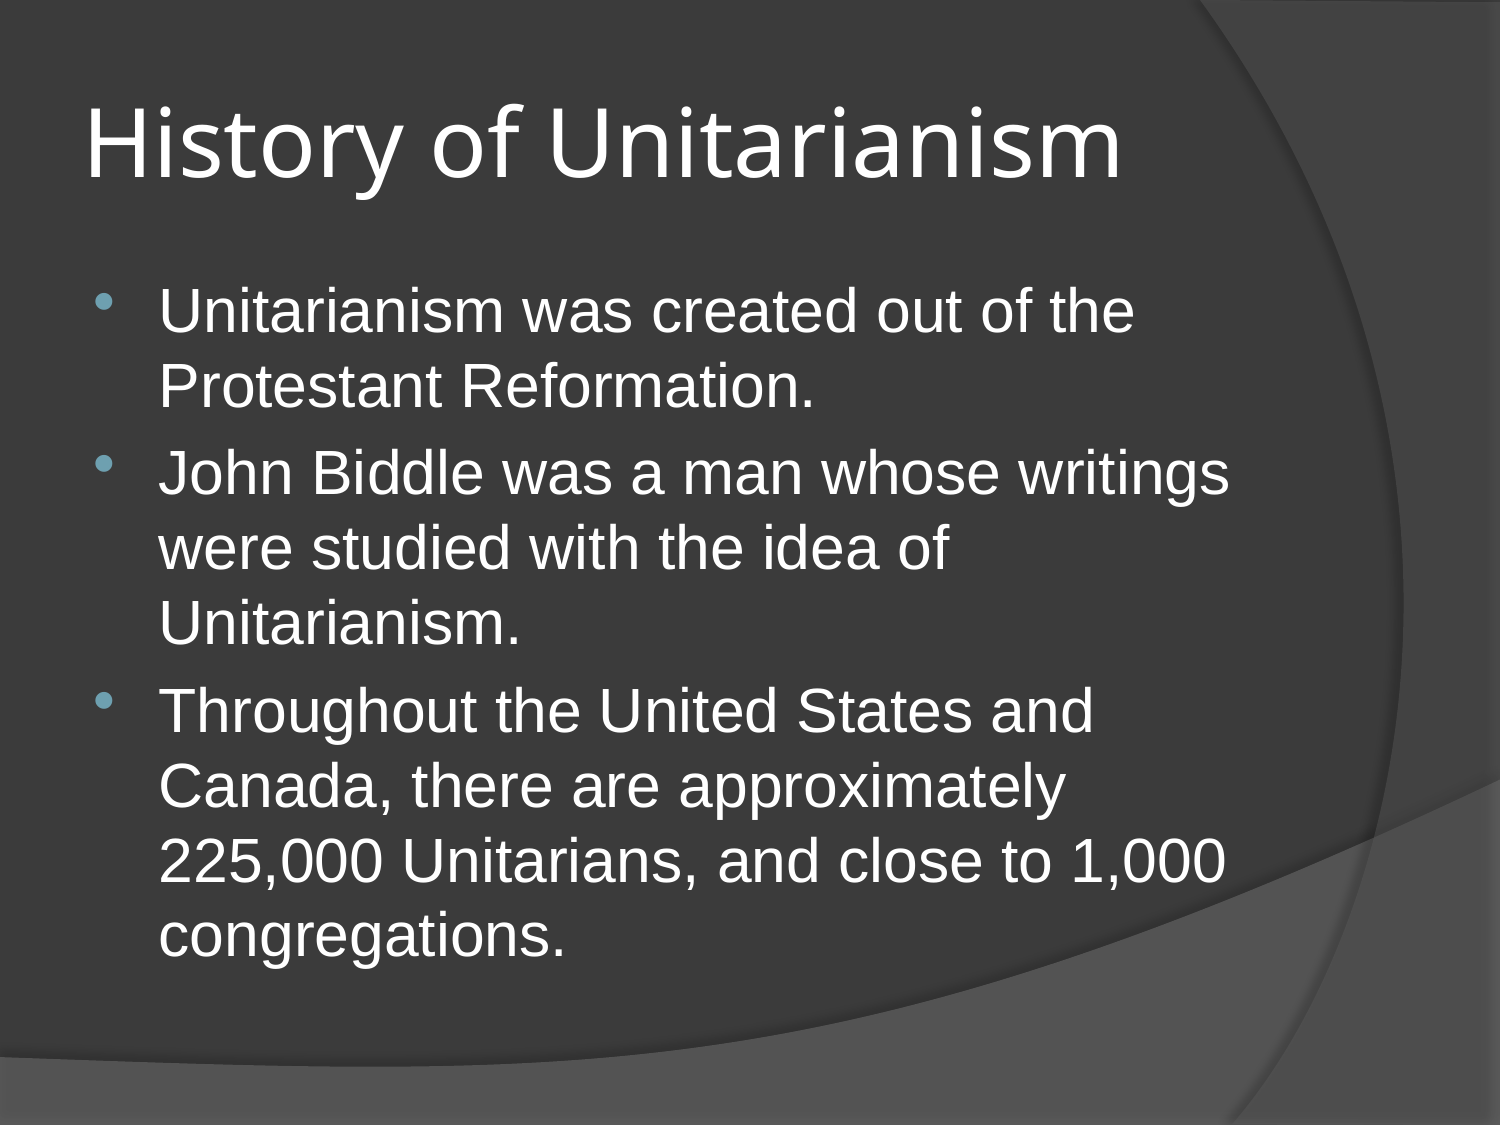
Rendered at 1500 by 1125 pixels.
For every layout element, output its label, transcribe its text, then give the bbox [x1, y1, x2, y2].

title History of Unitarianism [75, 45, 1300, 233]
list Unitarianism was created out of the Protestant Reformation. John Biddle was a man whose writings were studied with the idea of Unitarianism. Throughout the United States and Canada, there are approximately 225,000 Unitarians, and close to 1,000 congregations. [75, 262, 1300, 1005]
